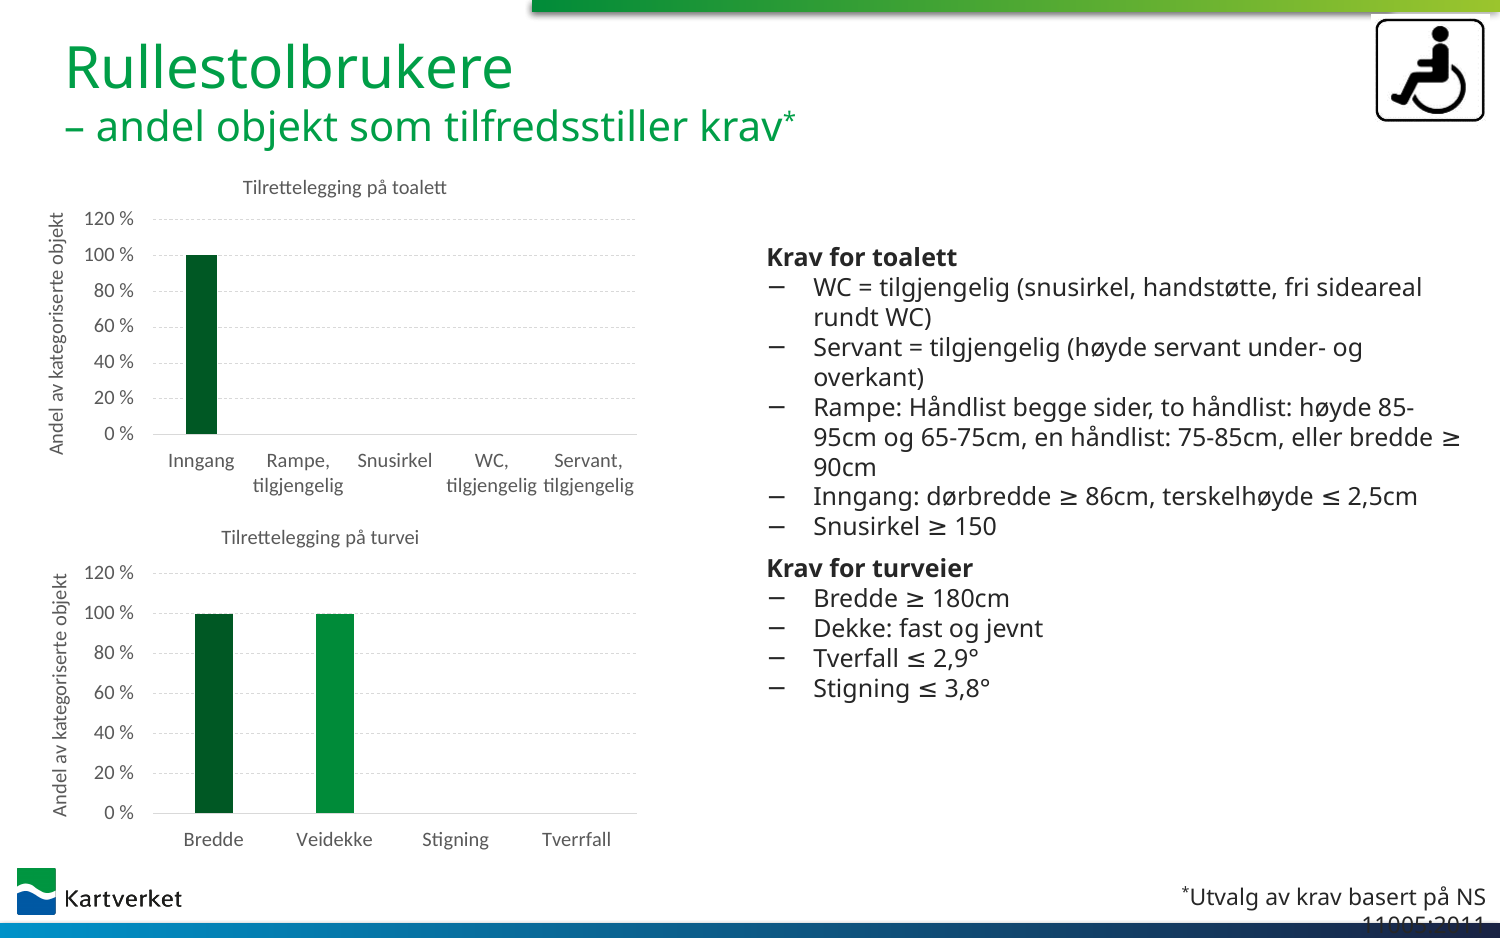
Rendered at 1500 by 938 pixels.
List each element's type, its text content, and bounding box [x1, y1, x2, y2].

text_box *Utvalg av krav basert på NS 11005:2011 [1068, 873, 1500, 938]
picture [1371, 13, 1491, 127]
text_box Krav for turveier Bredde ≥ 180cm Dekke: fast og jevnt Tverfall ≤ 2,9° Stigning ≤ 3,8° [751, 545, 1483, 710]
picture [41, 166, 650, 505]
picture [41, 520, 650, 859]
text_box Rullestolbrukere – andel objekt som tilfredsstiller krav* [49, 14, 1431, 158]
text_box Krav for toalett WC = tilgjengelig (snusirkel, handstøtte, fri sideareal rundt WC) Servant = tilgjengelig (høyde servant under- og overkant) Rampe: Håndlist begge sider, to håndlist: høyde 85-95cm og 65-75cm, en håndlist: 75-85cm, eller bredde ≥ 90cm Inngang: dørbredde ≥ 86cm, terskelhøyde ≤ 2,5cm Snusirkel ≥ 150 [751, 234, 1483, 545]
